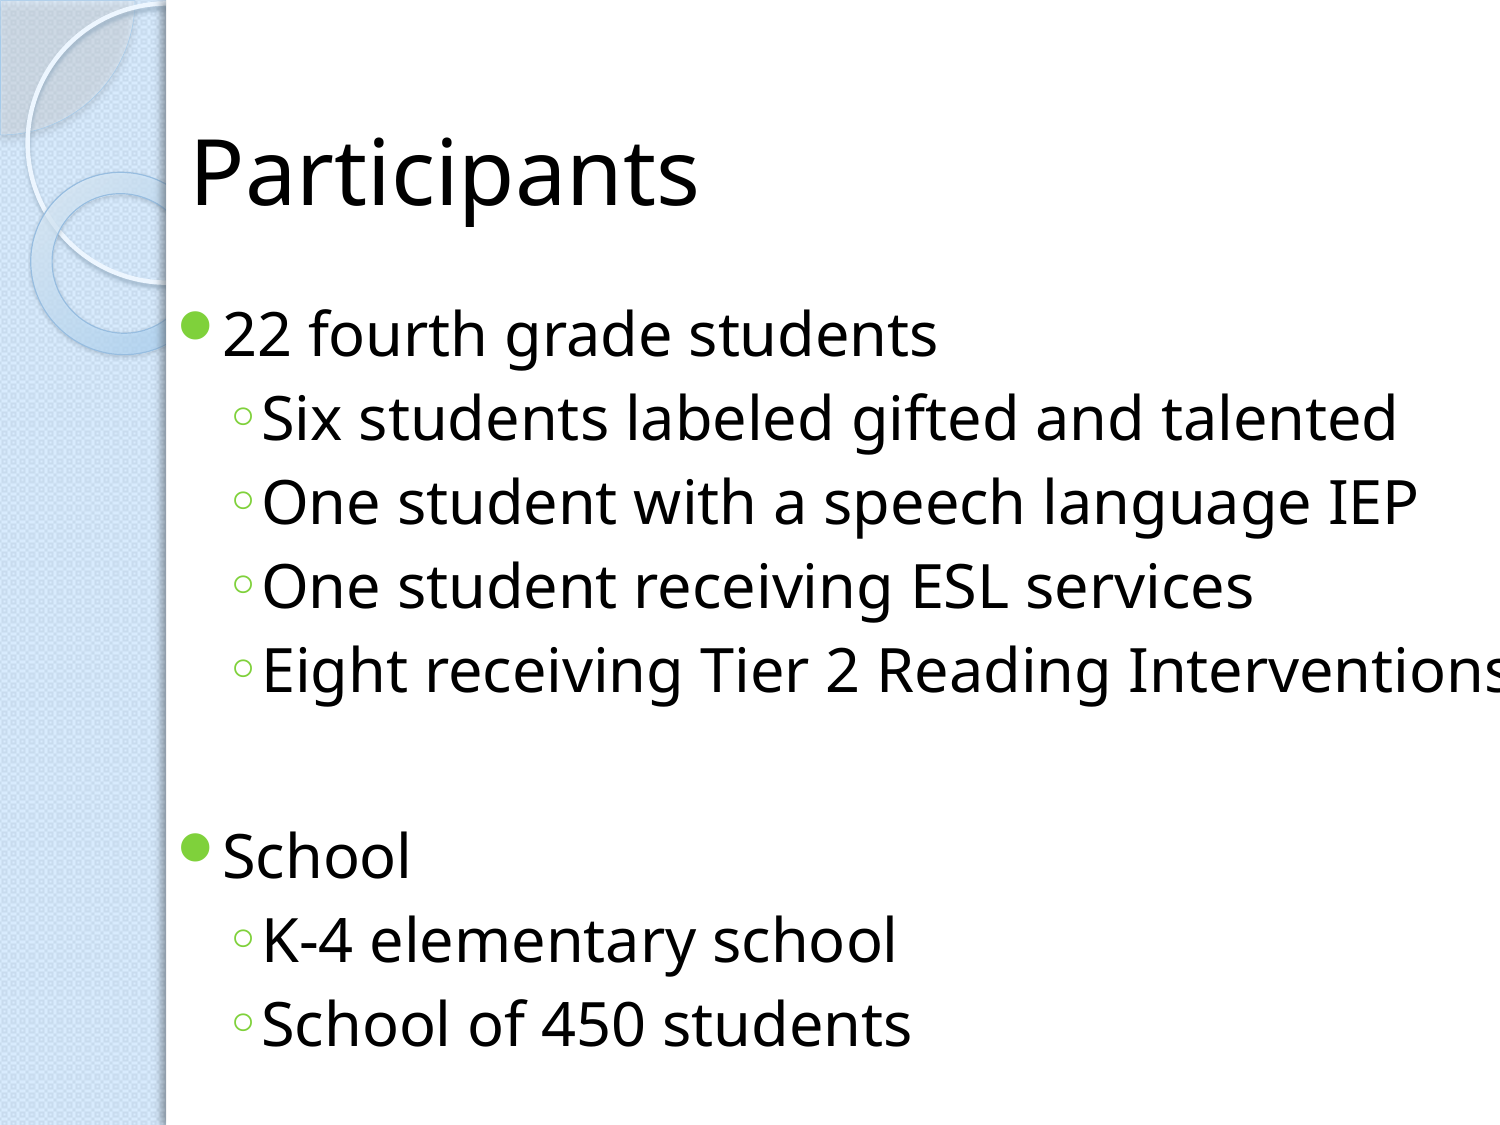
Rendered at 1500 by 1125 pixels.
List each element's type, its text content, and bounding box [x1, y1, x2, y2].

list 22 fourth grade students Six students labeled gifted and talented One student with a speech language IEP One student receiving ESL services Eight receiving Tier 2 Reading Interventions School K-4 elementary school School of 450 students [150, 287, 1500, 1075]
title Participants [174, 75, 1500, 263]
